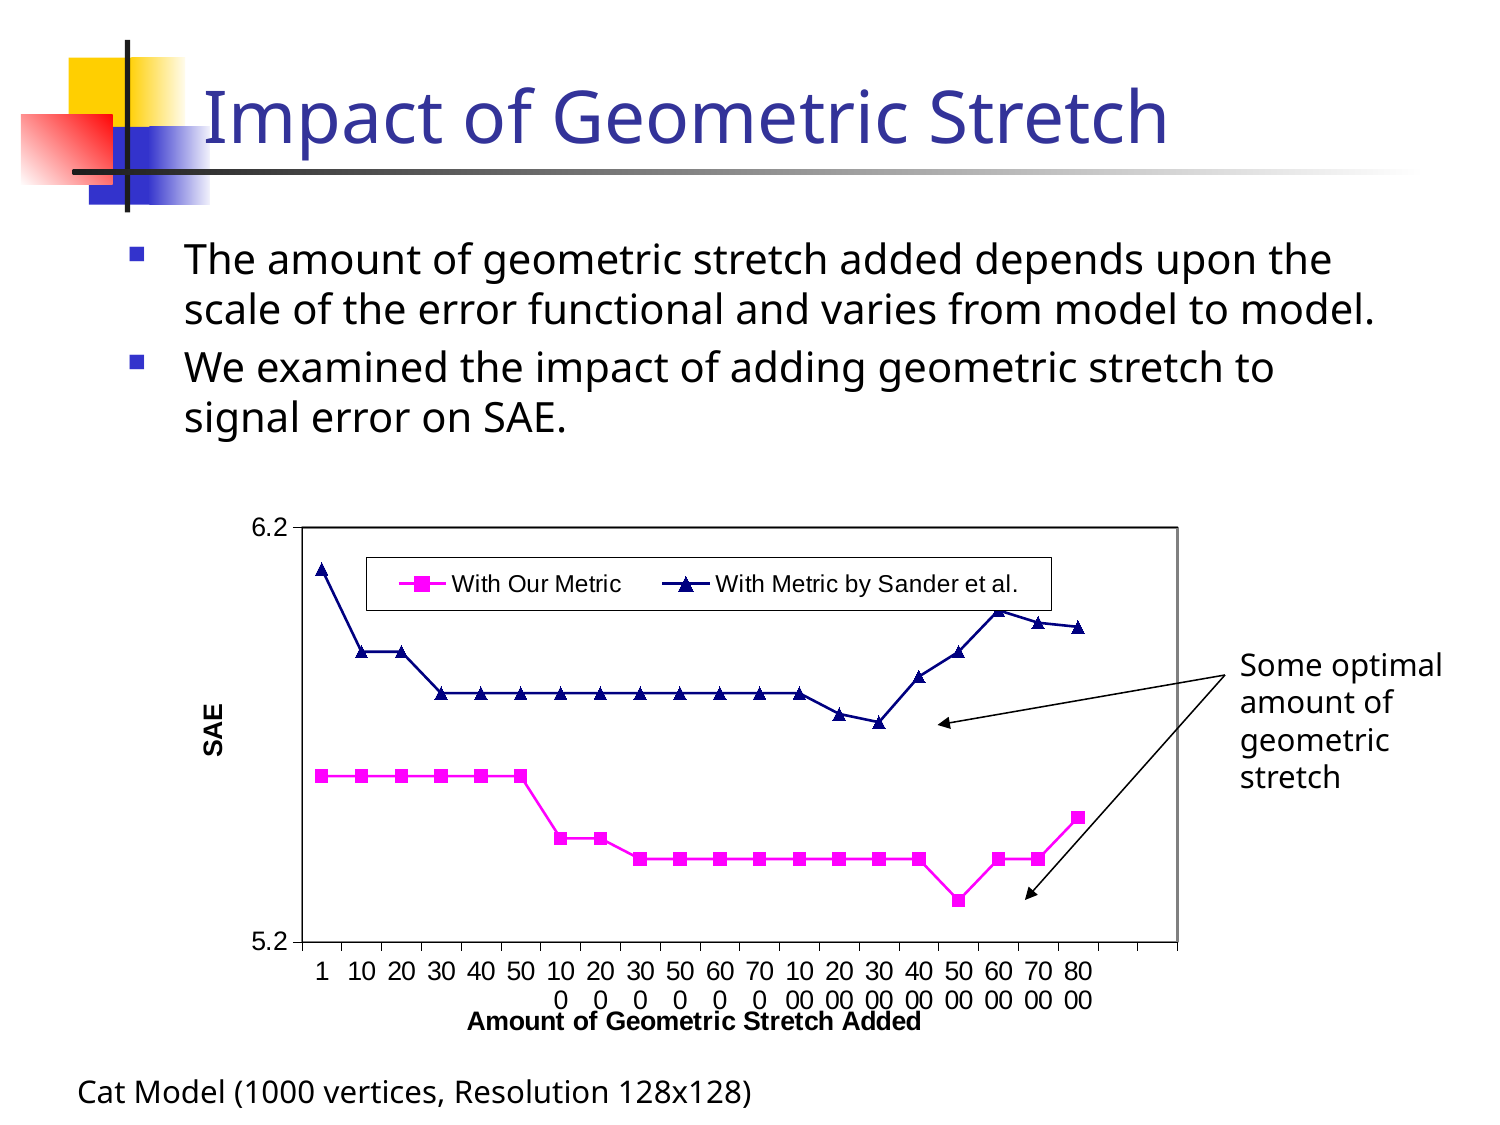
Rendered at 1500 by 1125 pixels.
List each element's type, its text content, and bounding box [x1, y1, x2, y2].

text_box Cat Model (1000 vertices, Resolution 128x128) [62, 1064, 813, 1117]
chart [170, 420, 1192, 1073]
title Impact of Geometric Stretch [188, 62, 1468, 167]
text_box Some optimal amount of geometric stretch [1224, 637, 1468, 802]
list The amount of geometric stretch added depends upon the scale of the error functional and varies from model to model. We examined the impact of adding geometric stretch to signal error on SAE. [112, 224, 1400, 525]
